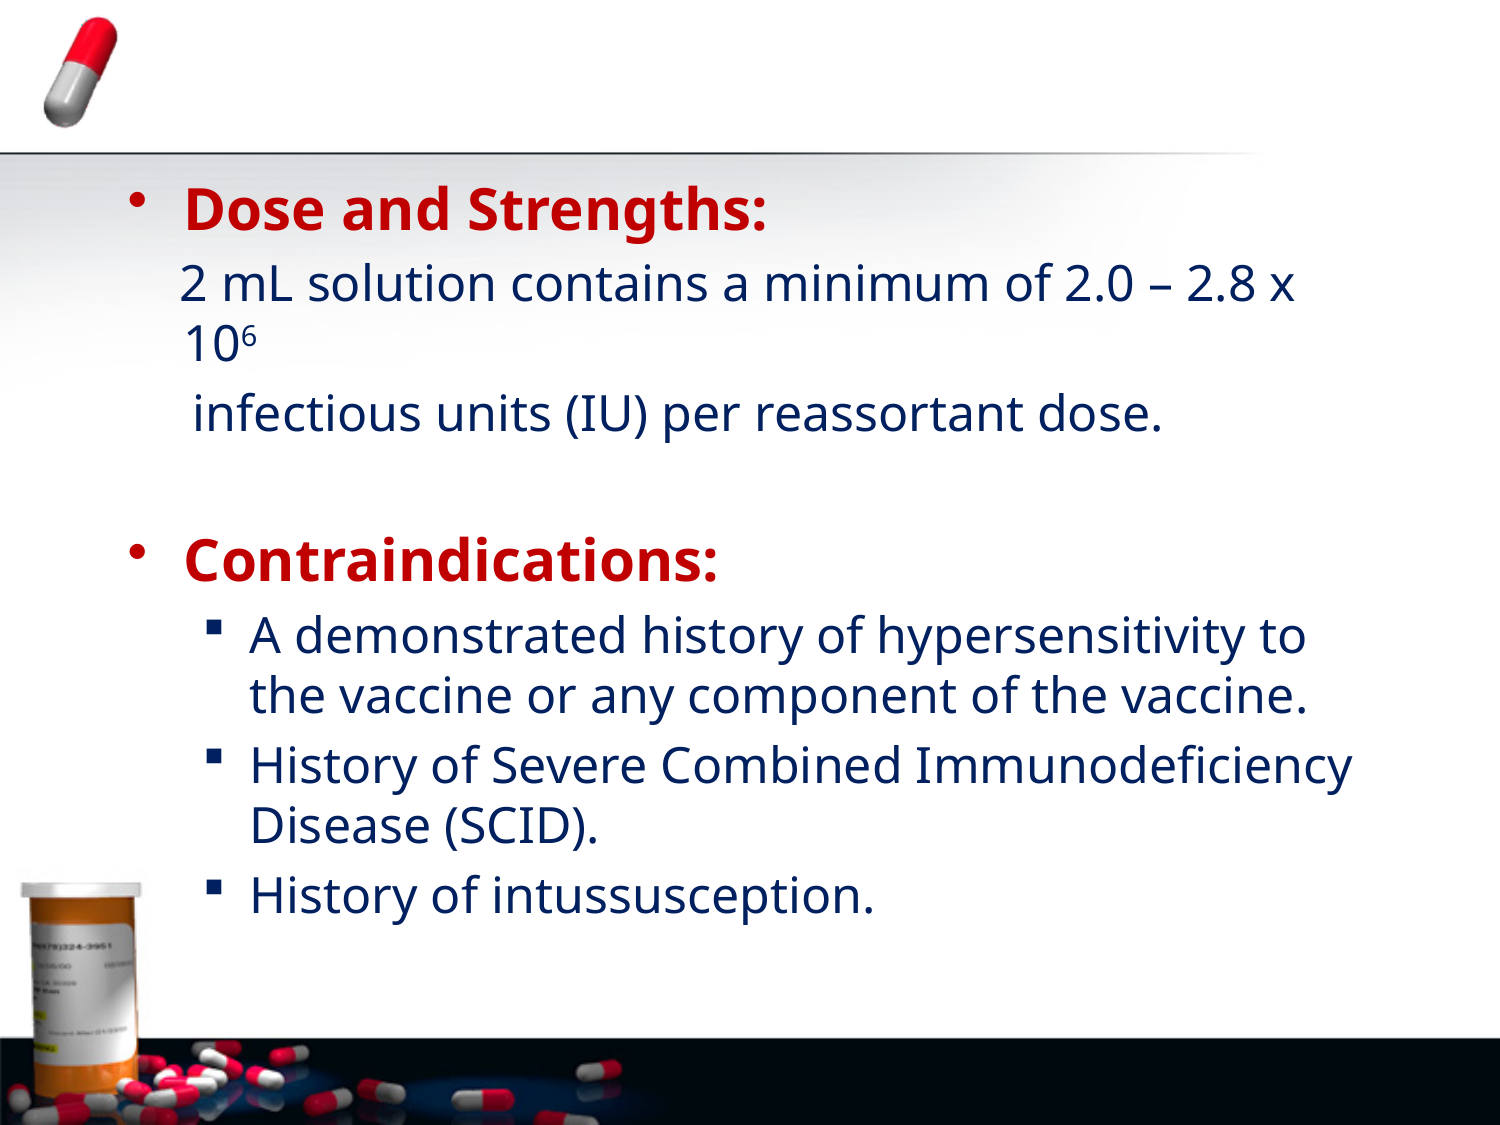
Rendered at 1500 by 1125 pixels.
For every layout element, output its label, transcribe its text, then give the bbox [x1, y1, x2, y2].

list Dose and Strengths: 2 mL solution contains a minimum of 2.0 – 2.8 x 106 infectious units (IU) per reassortant dose. Contraindications: A demonstrated history of hypersensitivity to the vaccine or any component of the vaccine. History of Severe Combined Immunodeficiency Disease (SCID). History of intussusception. [112, 163, 1388, 1001]
picture [0, 0, 1500, 1125]
